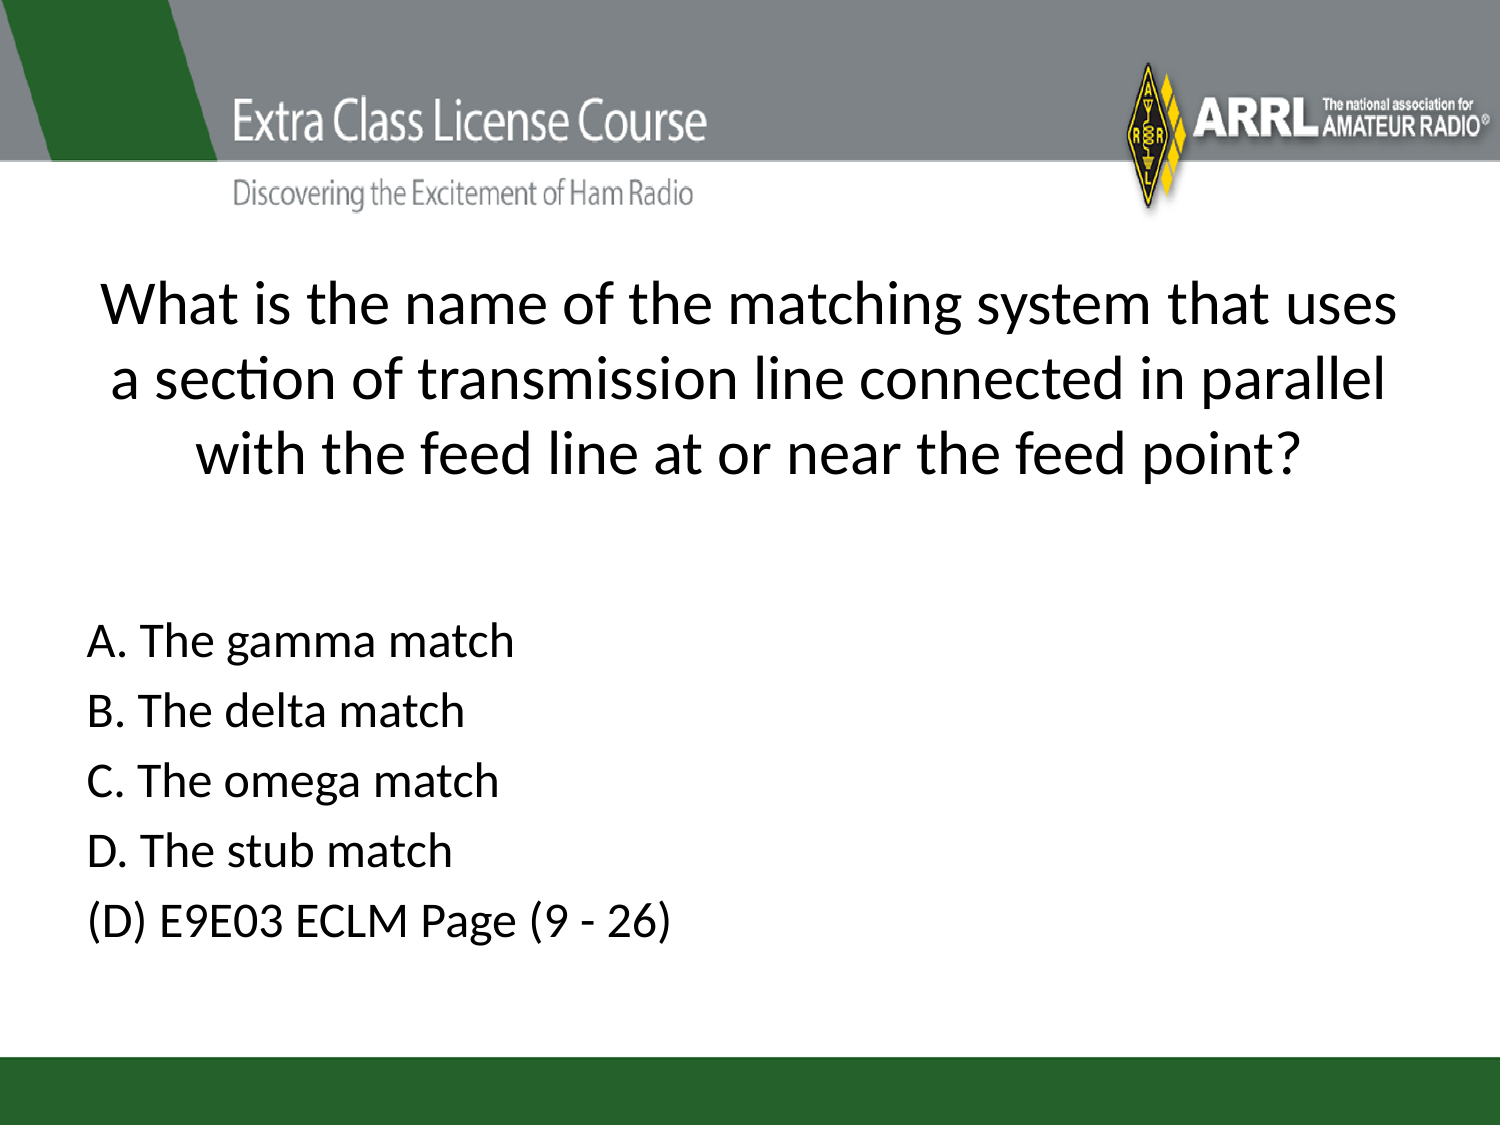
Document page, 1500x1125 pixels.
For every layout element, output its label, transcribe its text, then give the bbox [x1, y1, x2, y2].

title What is the name of the matching system that uses a section of transmission line connected in parallel with the feed line at or near the feed point? [75, 254, 1425, 435]
picture [0, 0, 1500, 1125]
list A. The gamma match B. The delta match C. The omega match D. The stub match (D) E9E03 ECLM Page (9 - 26) [71, 600, 1422, 975]
